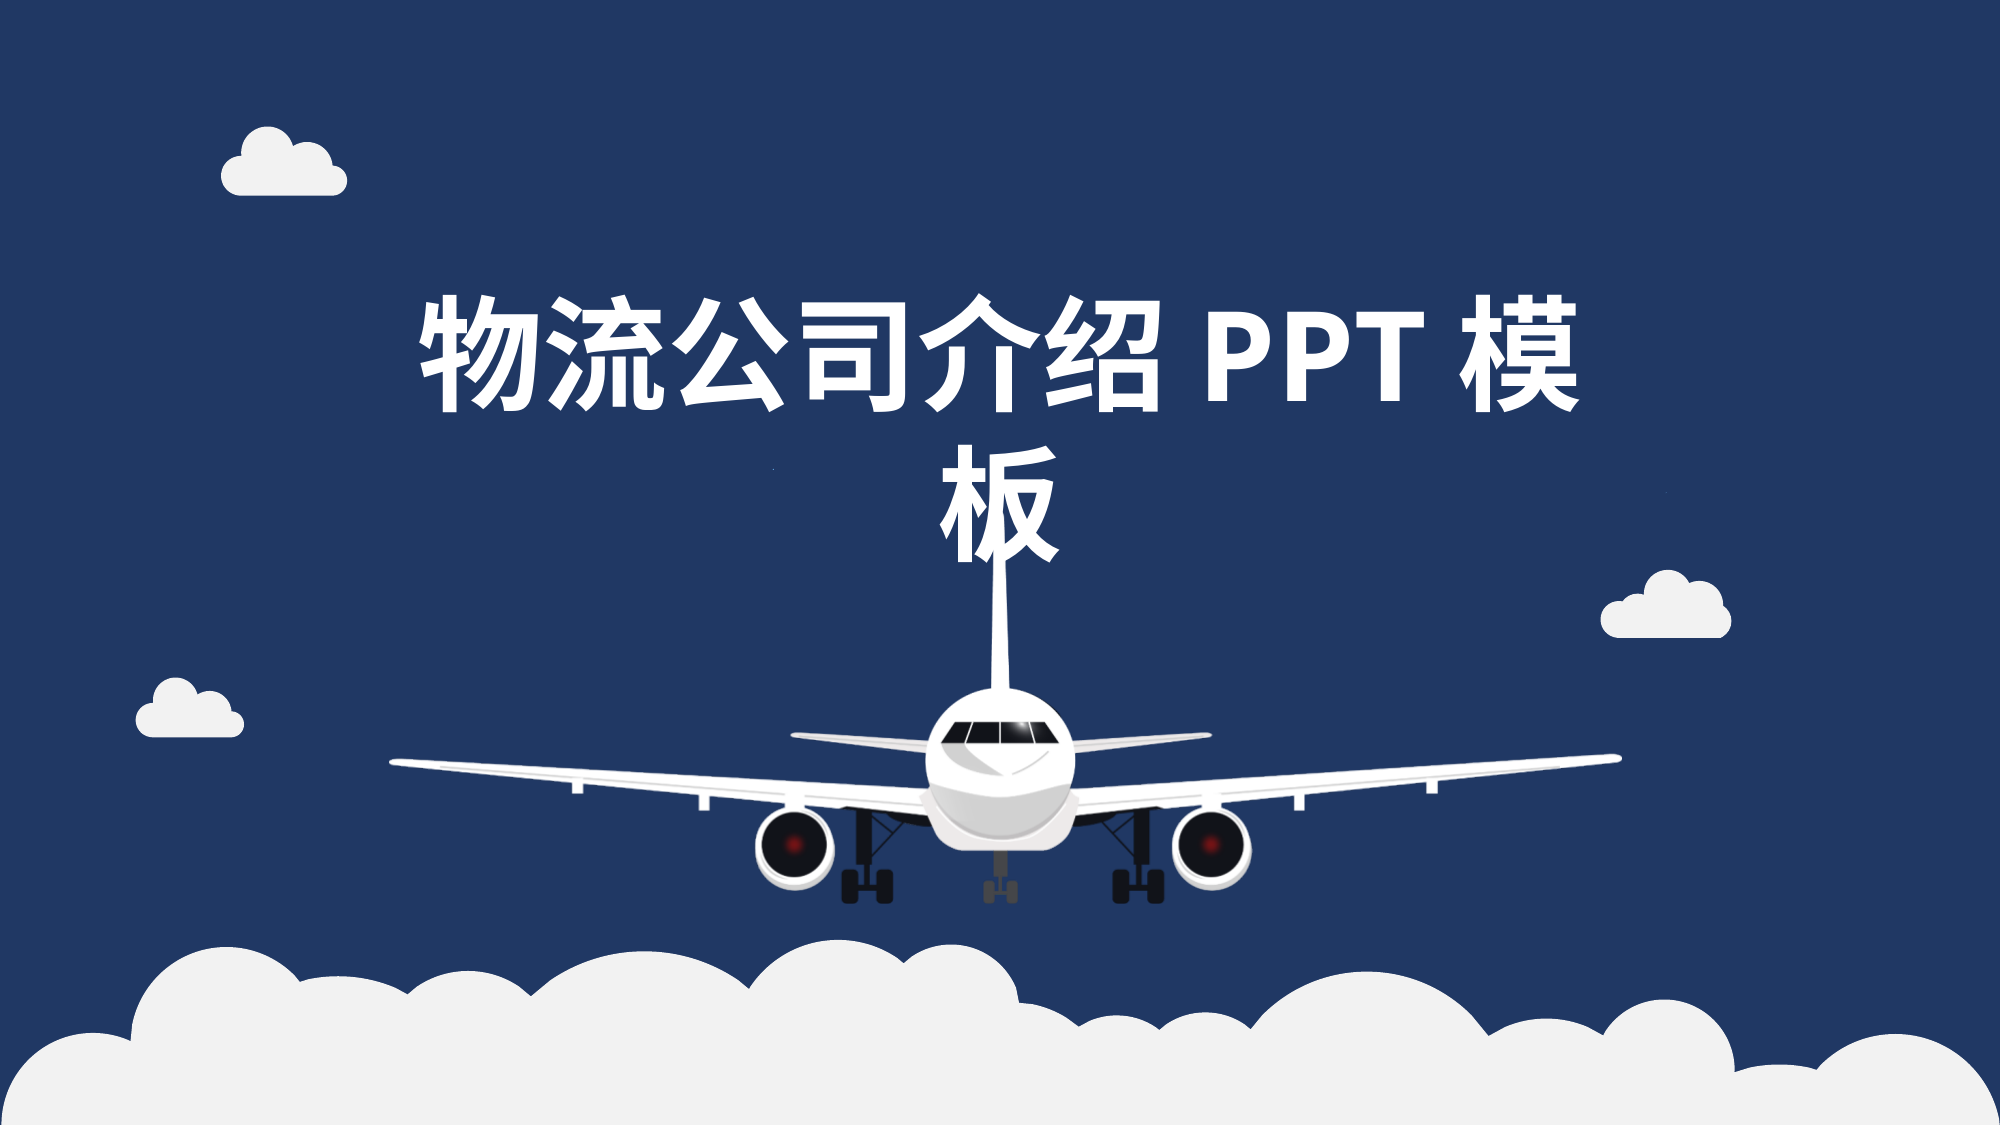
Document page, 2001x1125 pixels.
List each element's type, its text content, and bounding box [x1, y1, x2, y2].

text_box 物流公司介绍PPT模板 [347, 269, 1653, 584]
picture [389, 510, 1622, 910]
text_box [135, 677, 245, 738]
text_box [1622, 568, 1733, 639]
text_box [221, 126, 348, 196]
text_box [0, 938, 2000, 1125]
